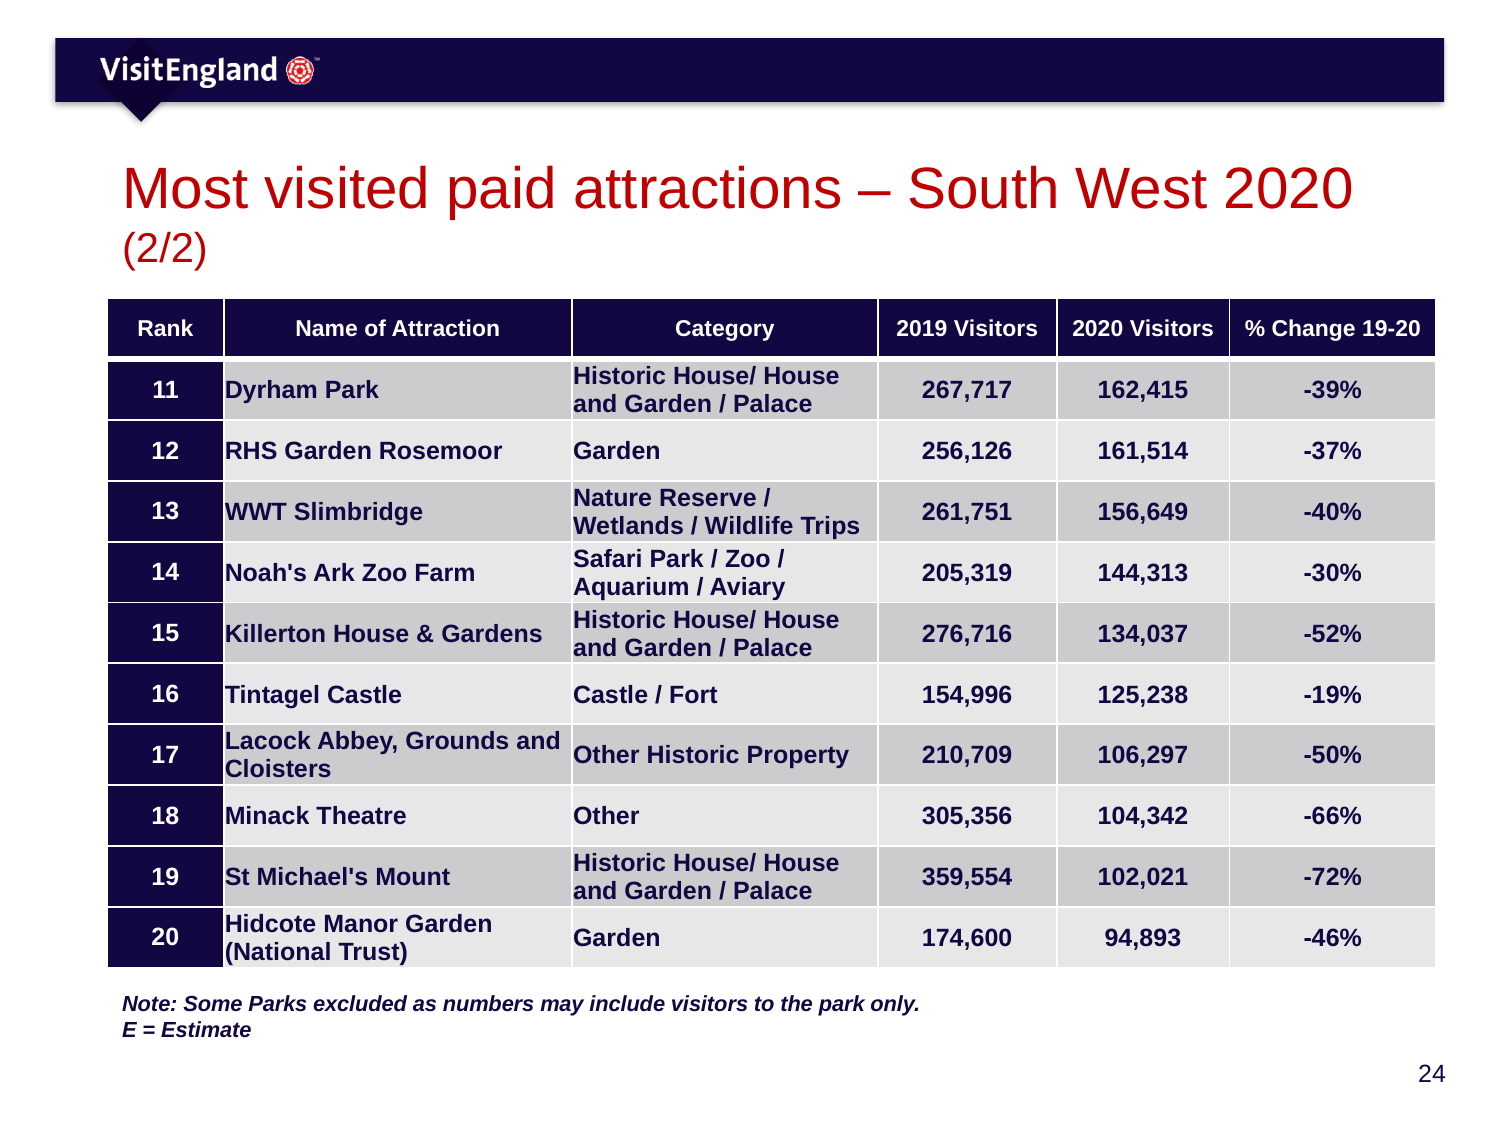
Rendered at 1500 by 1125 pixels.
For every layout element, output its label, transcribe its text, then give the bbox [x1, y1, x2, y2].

table_header Name of Attraction [225, 299, 571, 356]
table_cell 94,893 [1058, 908, 1229, 967]
table_cell 210,709 [879, 725, 1056, 784]
table_cell 125,238 [1058, 664, 1229, 723]
table_cell 104,342 [1058, 786, 1229, 845]
table_header Rank [108, 299, 223, 356]
table_cell -72% [1230, 847, 1435, 906]
table_cell 20 [108, 908, 223, 967]
table_cell 156,649 [1058, 482, 1229, 541]
table_cell -50% [1230, 725, 1435, 784]
table_cell Tintagel Castle [225, 664, 571, 723]
table_cell Garden [573, 908, 877, 967]
table_header Category [573, 299, 877, 356]
table_cell 261,751 [879, 482, 1056, 541]
title Most visited paid attractions – South West 2020 (2/2) [107, 143, 1445, 276]
table_cell 359,554 [879, 847, 1056, 906]
table_cell Minack Theatre [225, 786, 571, 845]
table_cell Safari Park / Zoo / Aquarium / Aviary [573, 543, 877, 602]
table_cell Noah's Ark Zoo Farm [225, 543, 571, 602]
table_cell Hidcote Manor Garden (National Trust) [225, 908, 571, 967]
table_cell -66% [1230, 786, 1435, 845]
table_cell St Michael's Mount [225, 847, 571, 906]
table_header 2019 Visitors [879, 299, 1056, 356]
table_cell Historic House/ House and Garden / Palace [573, 603, 877, 662]
table_cell Dyrham Park [225, 362, 571, 419]
table_cell WWT Slimbridge [225, 482, 571, 541]
table_cell 102,021 [1058, 847, 1229, 906]
table_cell -37% [1230, 421, 1435, 480]
table_cell -52% [1230, 603, 1435, 662]
table_cell 256,126 [879, 421, 1056, 480]
table_cell 19 [108, 847, 223, 906]
table_cell 11 [108, 362, 223, 419]
table_cell 14 [108, 543, 223, 602]
table_cell 205,319 [879, 543, 1056, 602]
table_cell Historic House/ House and Garden / Palace [573, 847, 877, 906]
table_header 2020 Visitors [1058, 299, 1229, 356]
table_header % Change 19-20 [1230, 299, 1435, 356]
table_cell RHS Garden Rosemoor [225, 421, 571, 480]
table_cell 305,356 [879, 786, 1056, 845]
table_cell Lacock Abbey, Grounds and Cloisters [225, 725, 571, 784]
picture [95, 56, 322, 88]
table_cell Castle / Fort [573, 664, 877, 723]
text_box Note: Some Parks excluded as numbers may include visitors to the park only. E = Estimate [107, 982, 1405, 1050]
table_cell Other [573, 786, 877, 845]
table_cell 106,297 [1058, 725, 1229, 784]
table_cell Killerton House & Gardens [225, 603, 571, 662]
table_cell -30% [1230, 543, 1435, 602]
table_cell -19% [1230, 664, 1435, 723]
table_cell 174,600 [879, 908, 1056, 967]
table_cell 144,313 [1058, 543, 1229, 602]
table_cell -40% [1230, 482, 1435, 541]
table_cell 267,717 [879, 362, 1056, 419]
table_cell 162,415 [1058, 362, 1229, 419]
table_cell 17 [108, 725, 223, 784]
table_cell Nature Reserve / Wetlands / Wildlife Trips [573, 482, 877, 541]
table_cell -46% [1230, 908, 1435, 967]
table_cell Other Historic Property [573, 725, 877, 784]
table_cell 18 [108, 786, 223, 845]
table_cell Historic House/ House and Garden / Palace [573, 362, 877, 419]
table_cell 12 [108, 421, 223, 480]
table_cell 276,716 [879, 603, 1056, 662]
table_cell Garden [573, 421, 877, 480]
table_cell 13 [108, 482, 223, 541]
table_cell 154,996 [879, 664, 1056, 723]
table_cell -39% [1230, 362, 1435, 419]
table_cell 16 [108, 664, 223, 723]
table_cell 161,514 [1058, 421, 1229, 480]
table_cell 134,037 [1058, 603, 1229, 662]
table_cell 15 [108, 603, 223, 662]
